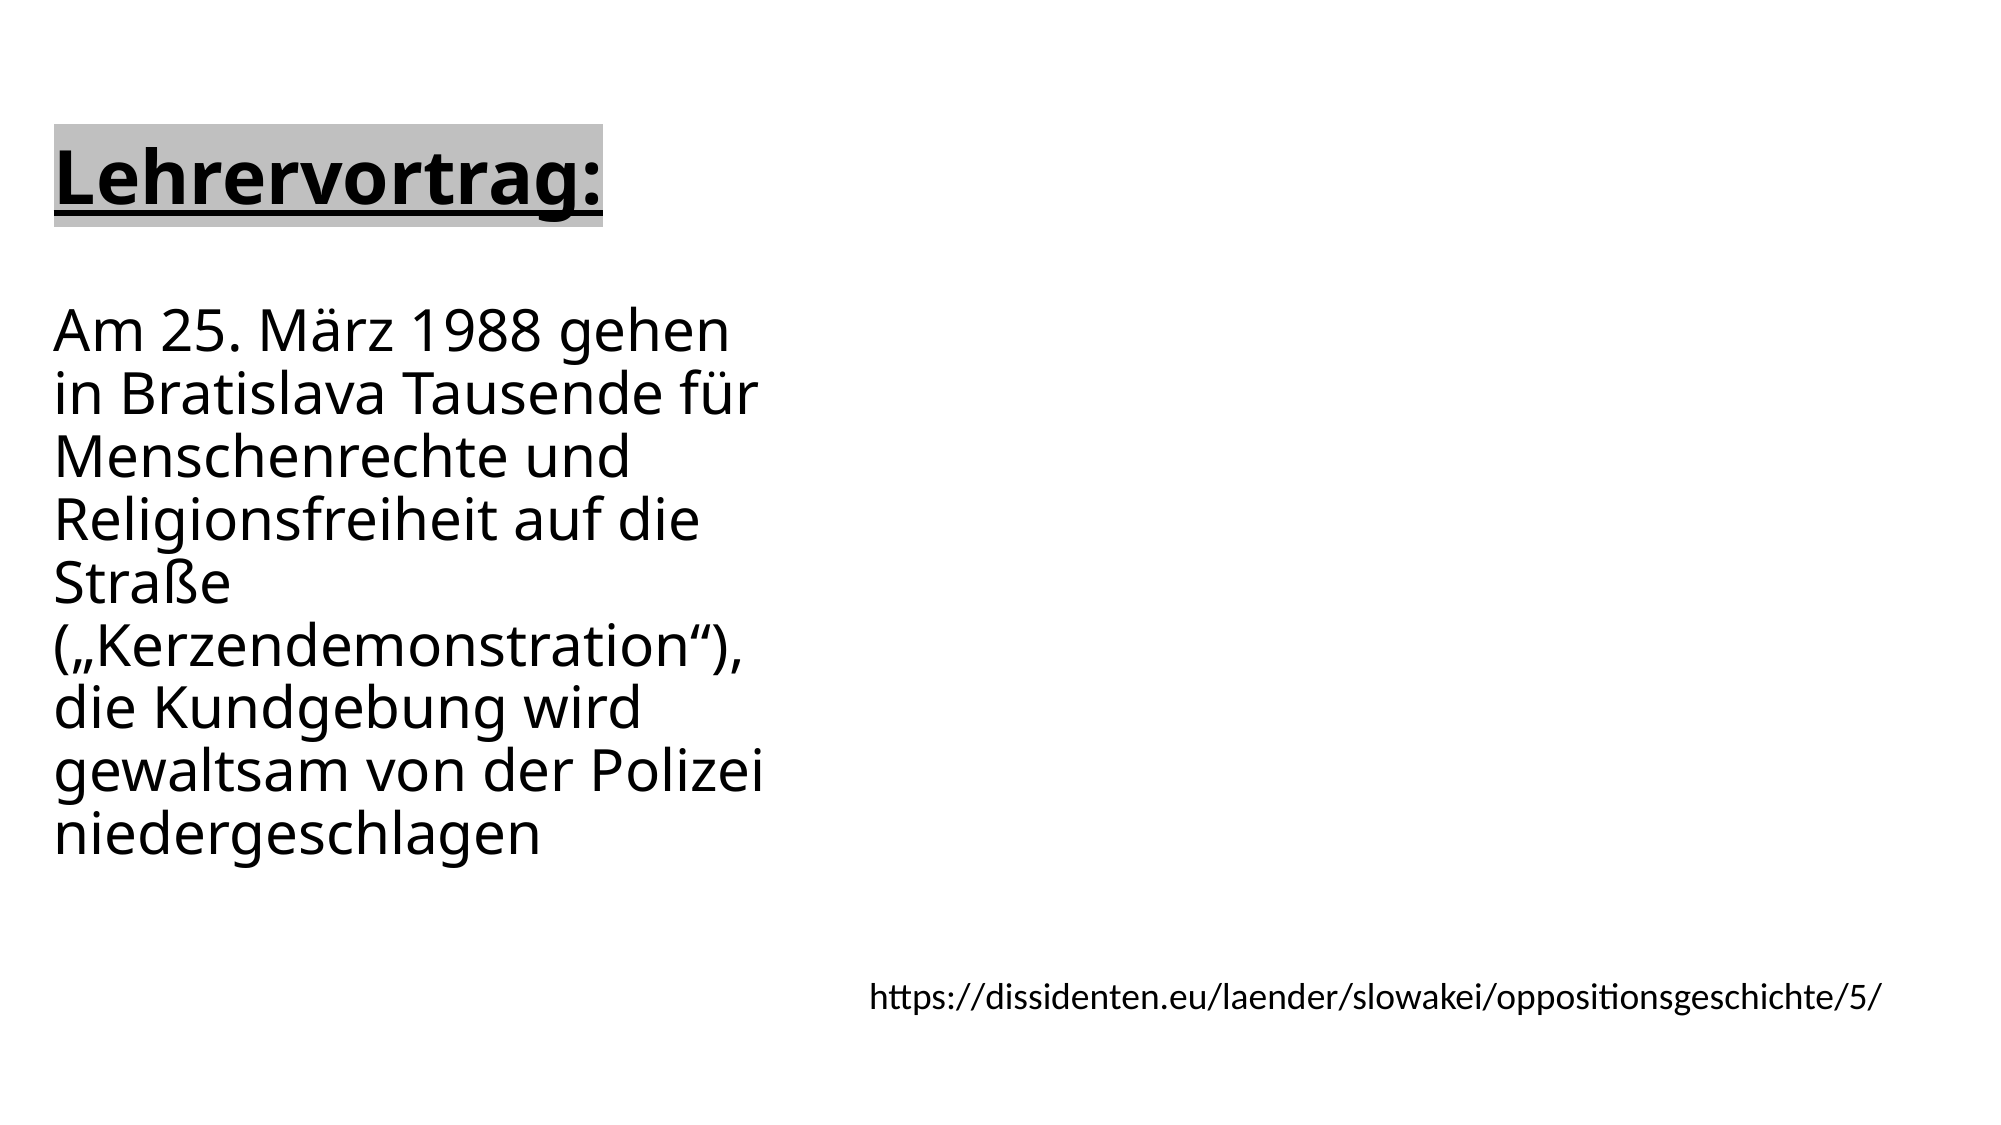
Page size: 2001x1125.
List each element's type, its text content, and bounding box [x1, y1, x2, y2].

text_box https://dissidenten.eu/laender/slowakei/oppositionsgeschichte/5/ [854, 964, 1942, 1024]
title Lehrervortrag: Am 25. März 1988 gehen in Bratislava Tausende für Menschenrechte und Religionsfreiheit auf die Straße („Kerzendemonstration“), die Kundgebung wird gewaltsam von der Polizei niedergeschlagen [38, 99, 795, 908]
